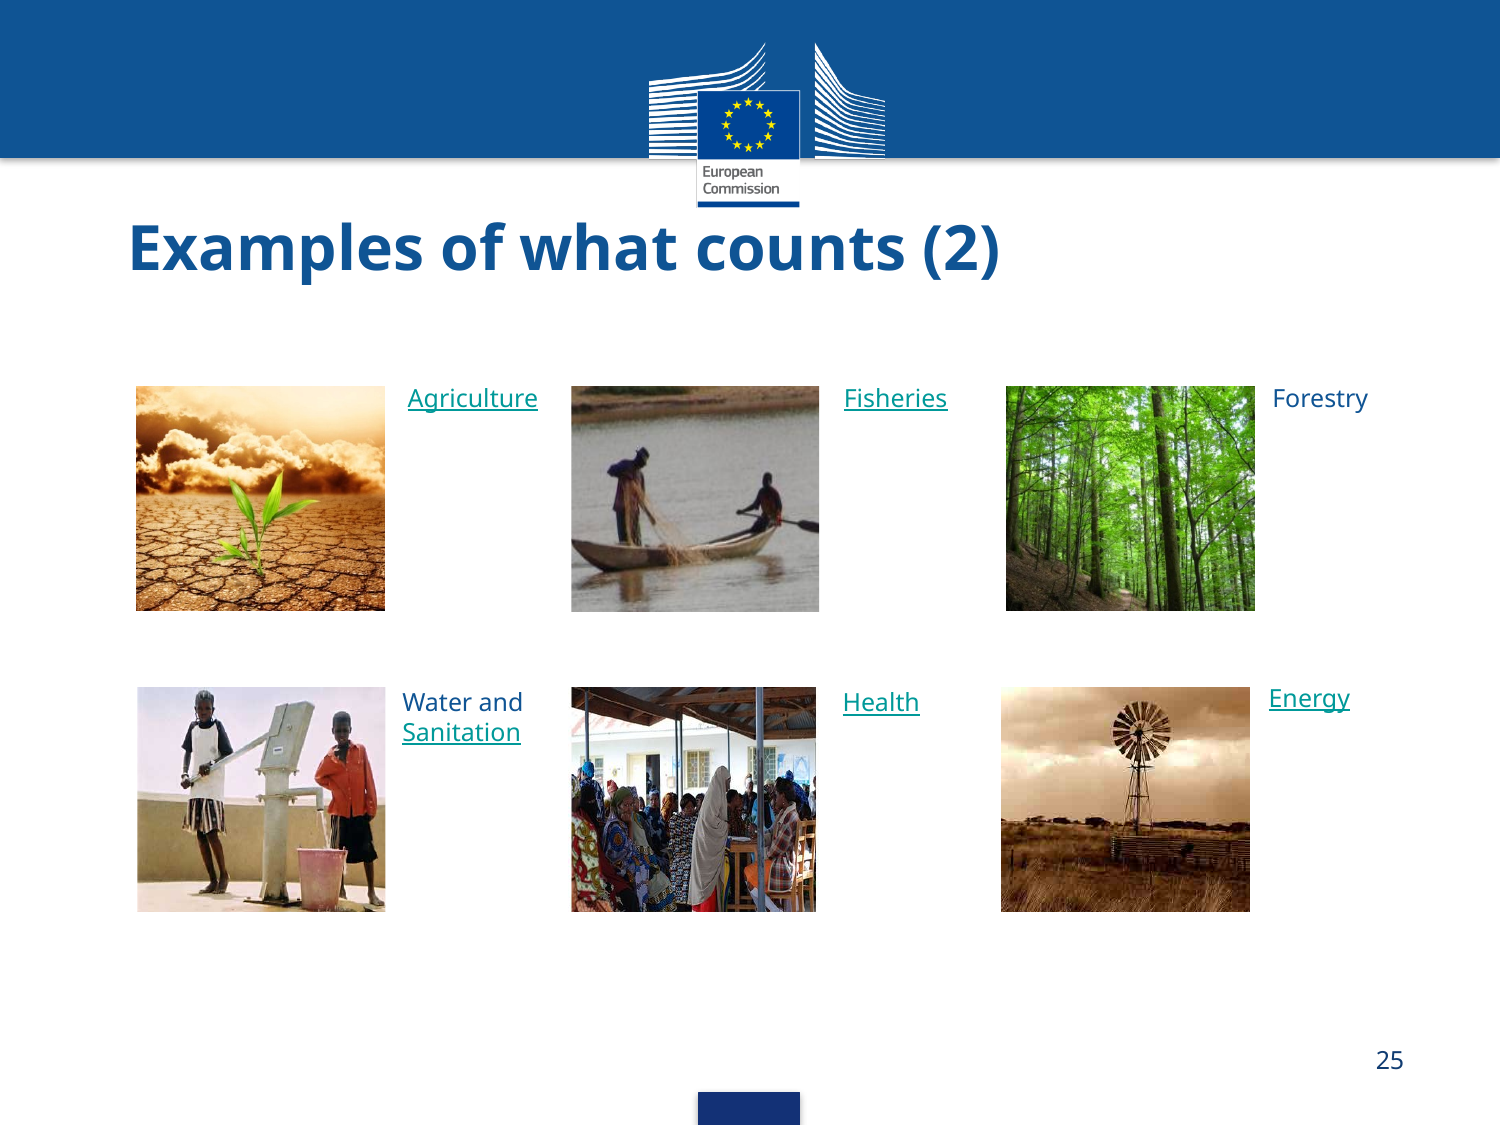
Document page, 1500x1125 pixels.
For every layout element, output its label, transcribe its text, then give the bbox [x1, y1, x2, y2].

text_box Agriculture [392, 374, 554, 424]
text_box Fisheries [828, 374, 963, 424]
picture [649, 42, 885, 144]
text_box Water and Sanitation [387, 679, 589, 758]
text_box Energy [1253, 674, 1366, 724]
text_box Health [828, 679, 936, 729]
picture [135, 386, 385, 612]
text_box Forestry [1257, 375, 1384, 420]
title Examples of what counts (2) [112, 144, 1463, 347]
picture [570, 386, 820, 612]
picture [1001, 687, 1251, 913]
picture [137, 687, 386, 913]
picture [568, 687, 819, 913]
picture [1005, 386, 1255, 612]
